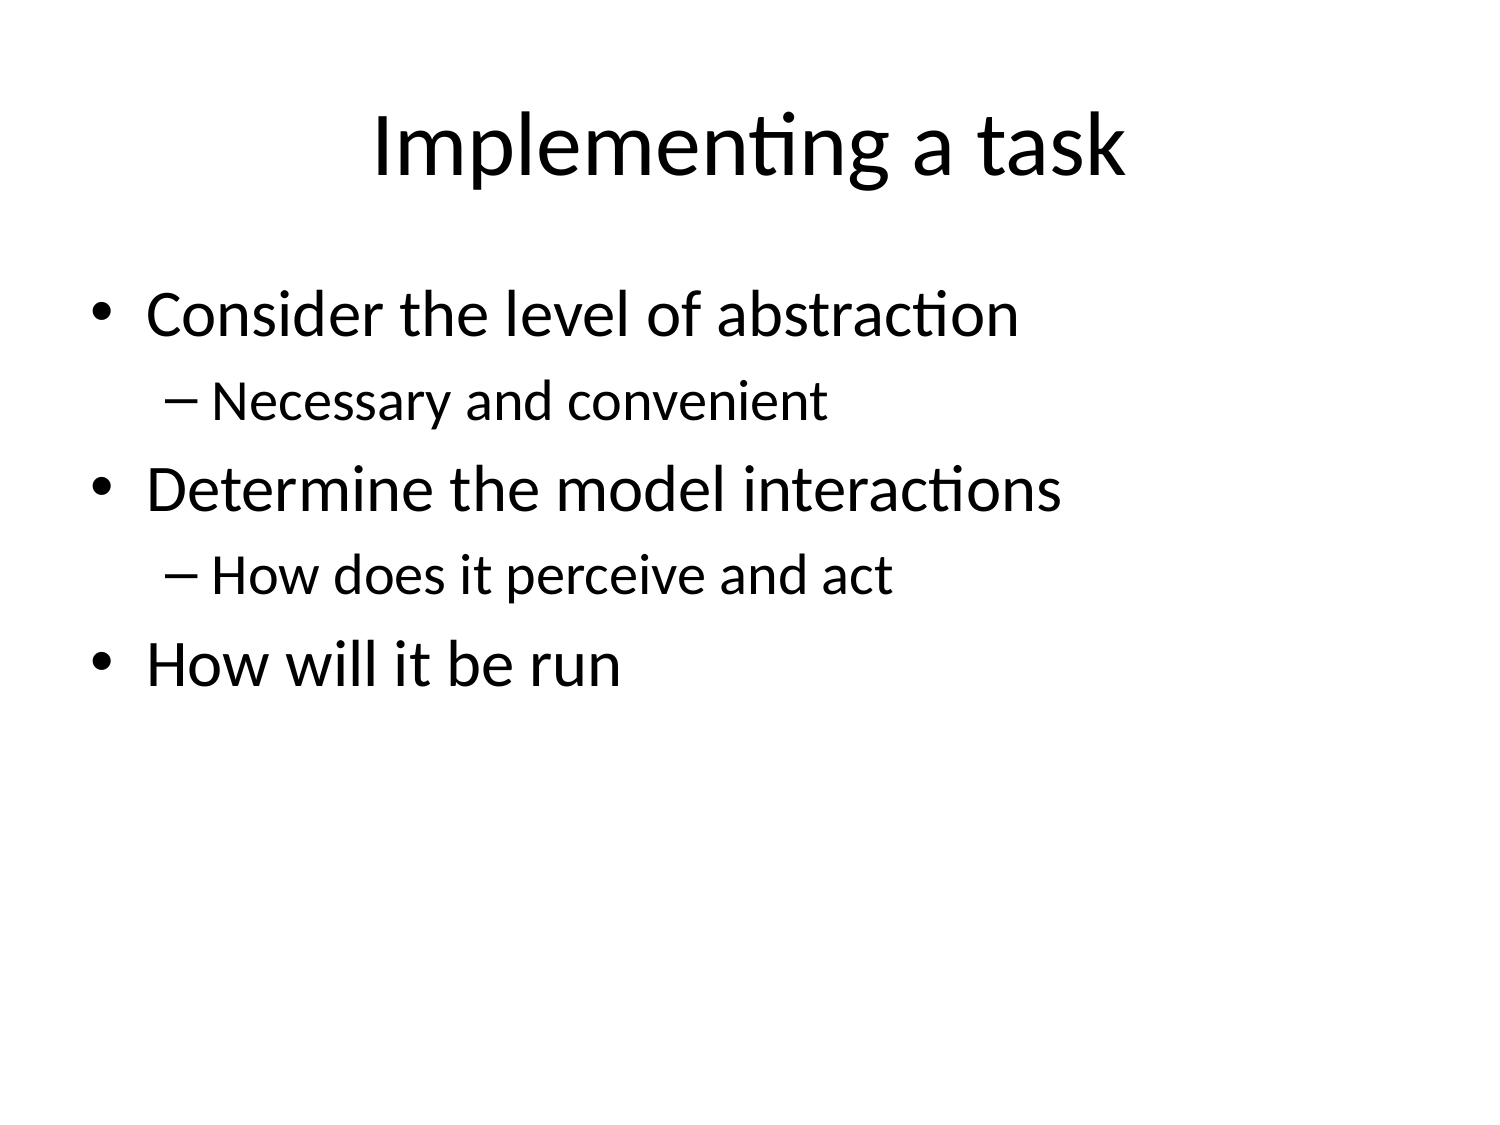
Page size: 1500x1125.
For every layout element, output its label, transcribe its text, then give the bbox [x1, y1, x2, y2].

list Consider the level of abstraction Necessary and convenient Determine the model interactions How does it perceive and act How will it be run [75, 262, 1425, 1050]
title Implementing a task [75, 45, 1425, 233]
